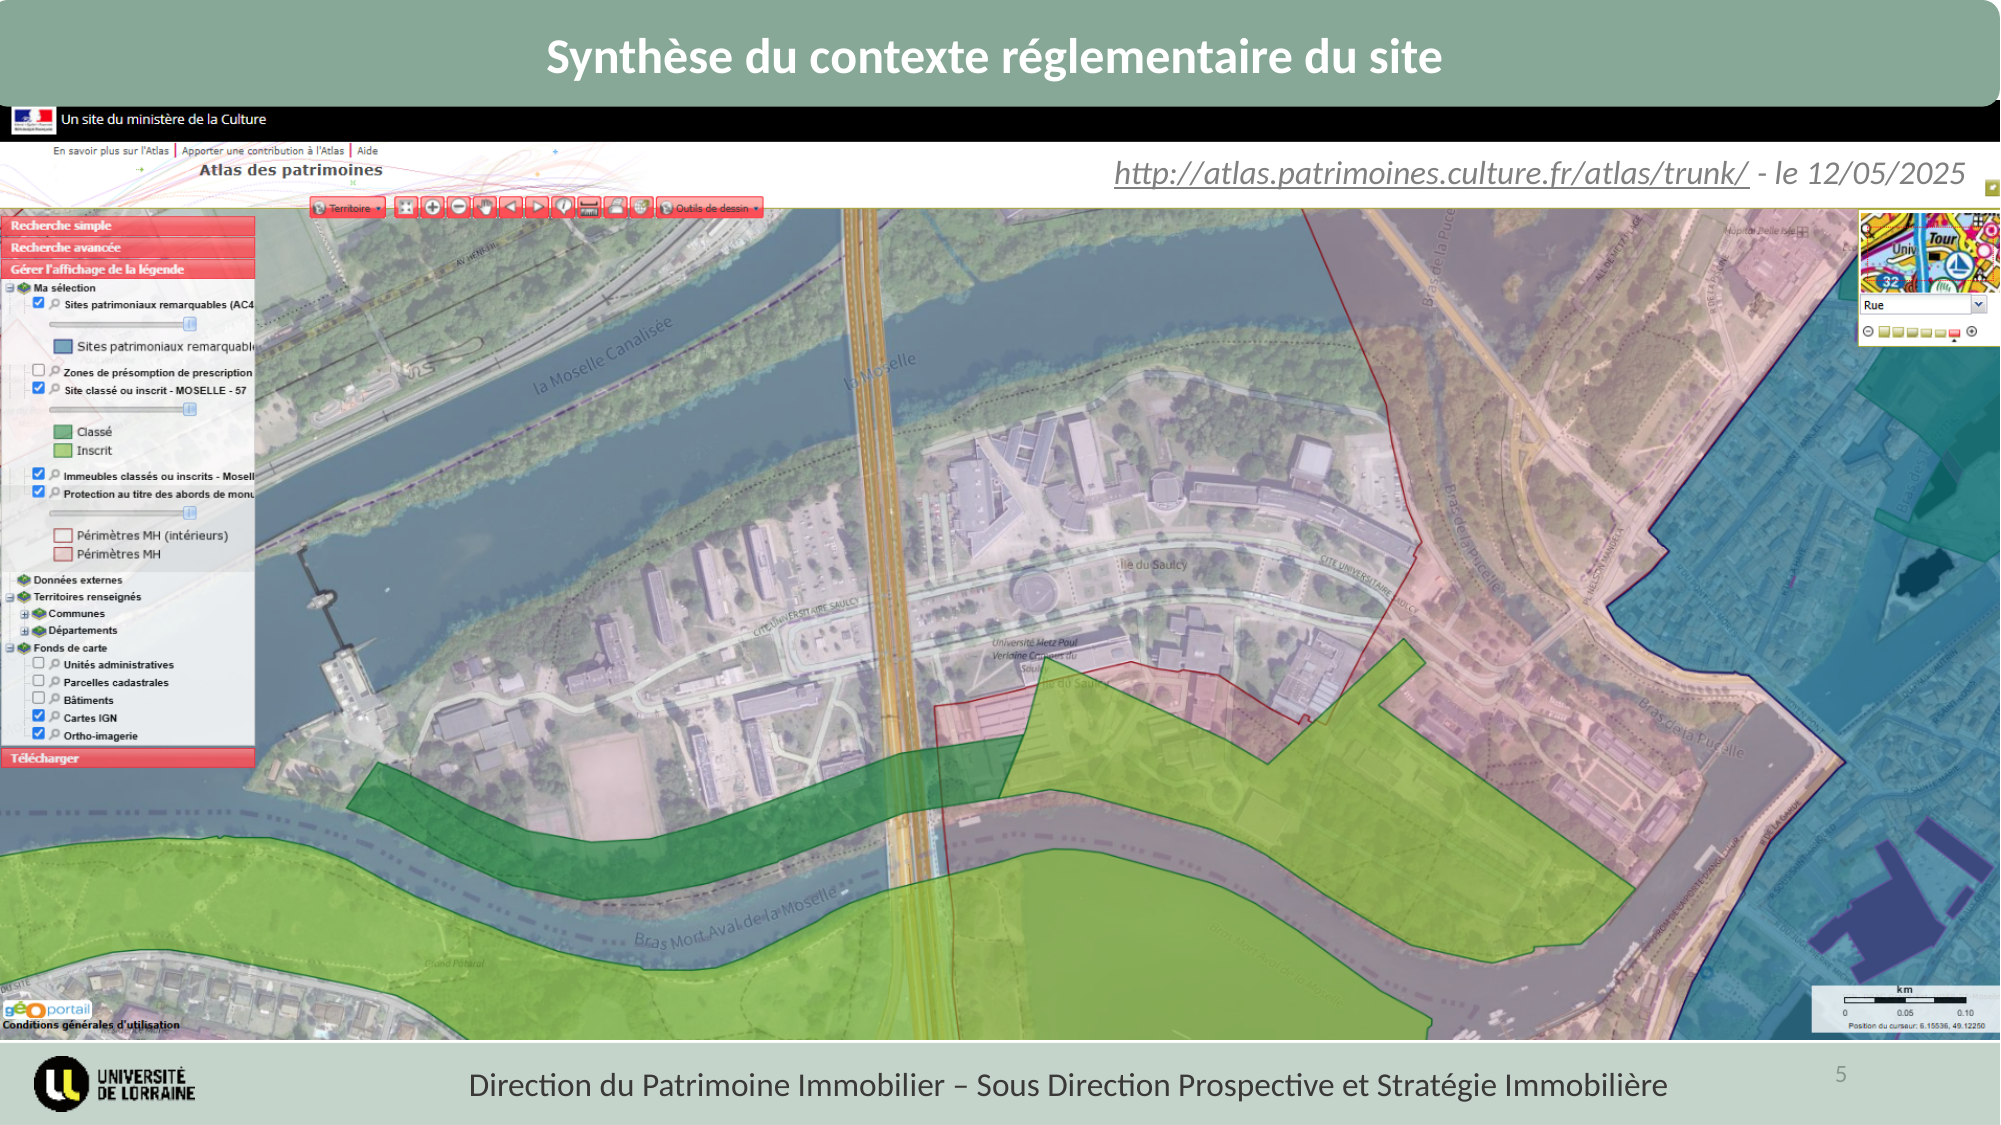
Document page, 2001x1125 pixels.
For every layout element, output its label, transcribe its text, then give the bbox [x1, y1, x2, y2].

picture [0, 100, 2000, 1040]
text_box [0, 1042, 2000, 1125]
text_box Synthèse du contexte réglementaire du site [0, 0, 2000, 100]
picture [34, 1056, 195, 1112]
slide_number 5 [1412, 1042, 1863, 1103]
text_box Direction du Patrimoine Immobilier – Sous Direction Prospective et Stratégie Immobilière [195, 1056, 1945, 1111]
